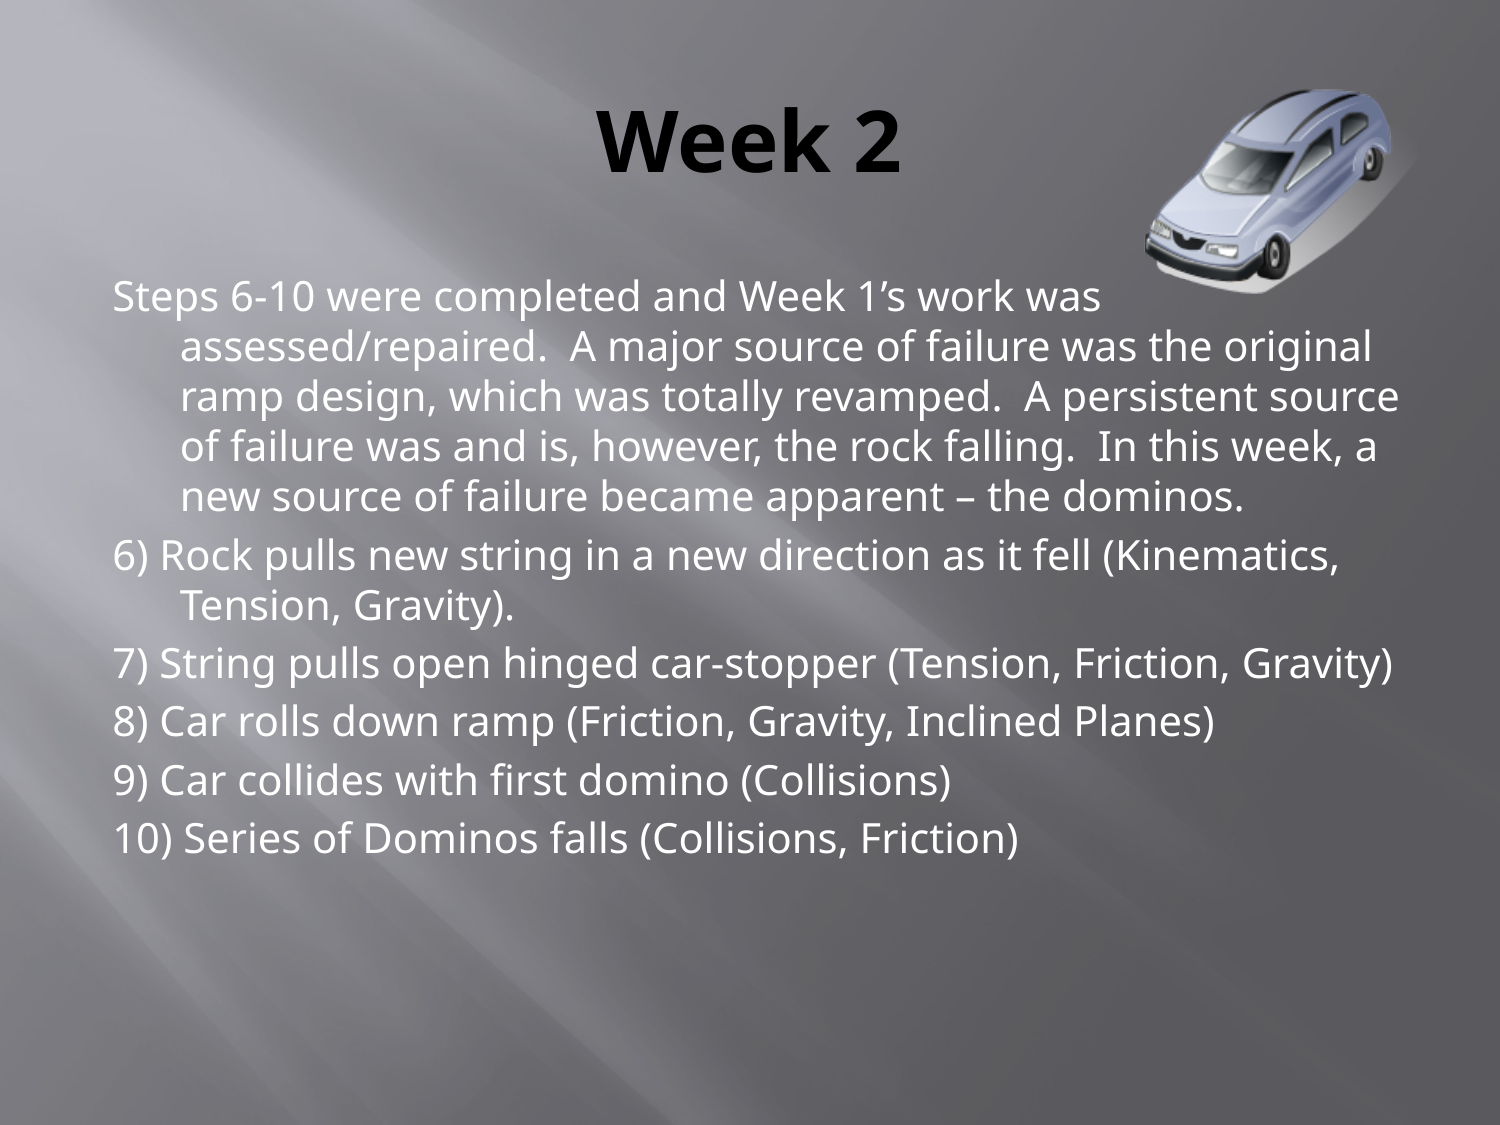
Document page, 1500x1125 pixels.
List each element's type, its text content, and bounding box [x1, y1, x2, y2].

title Week 2 [75, 45, 1425, 233]
picture [1137, 62, 1420, 344]
list Steps 6-10 were completed and Week 1’s work was assessed/repaired. A major source of failure was the original ramp design, which was totally revamped. A persistent source of failure was and is, however, the rock falling. In this week, a new source of failure became apparent – the dominos. 6) Rock pulls new string in a new direction as it fell (Kinematics, Tension, Gravity). 7) String pulls open hinged car-stopper (Tension, Friction, Gravity) 8) Car rolls down ramp (Friction, Gravity, Inclined Planes) 9) Car collides with first domino (Collisions) 10) Series of Dominos falls (Collisions, Friction) [75, 262, 1425, 1035]
